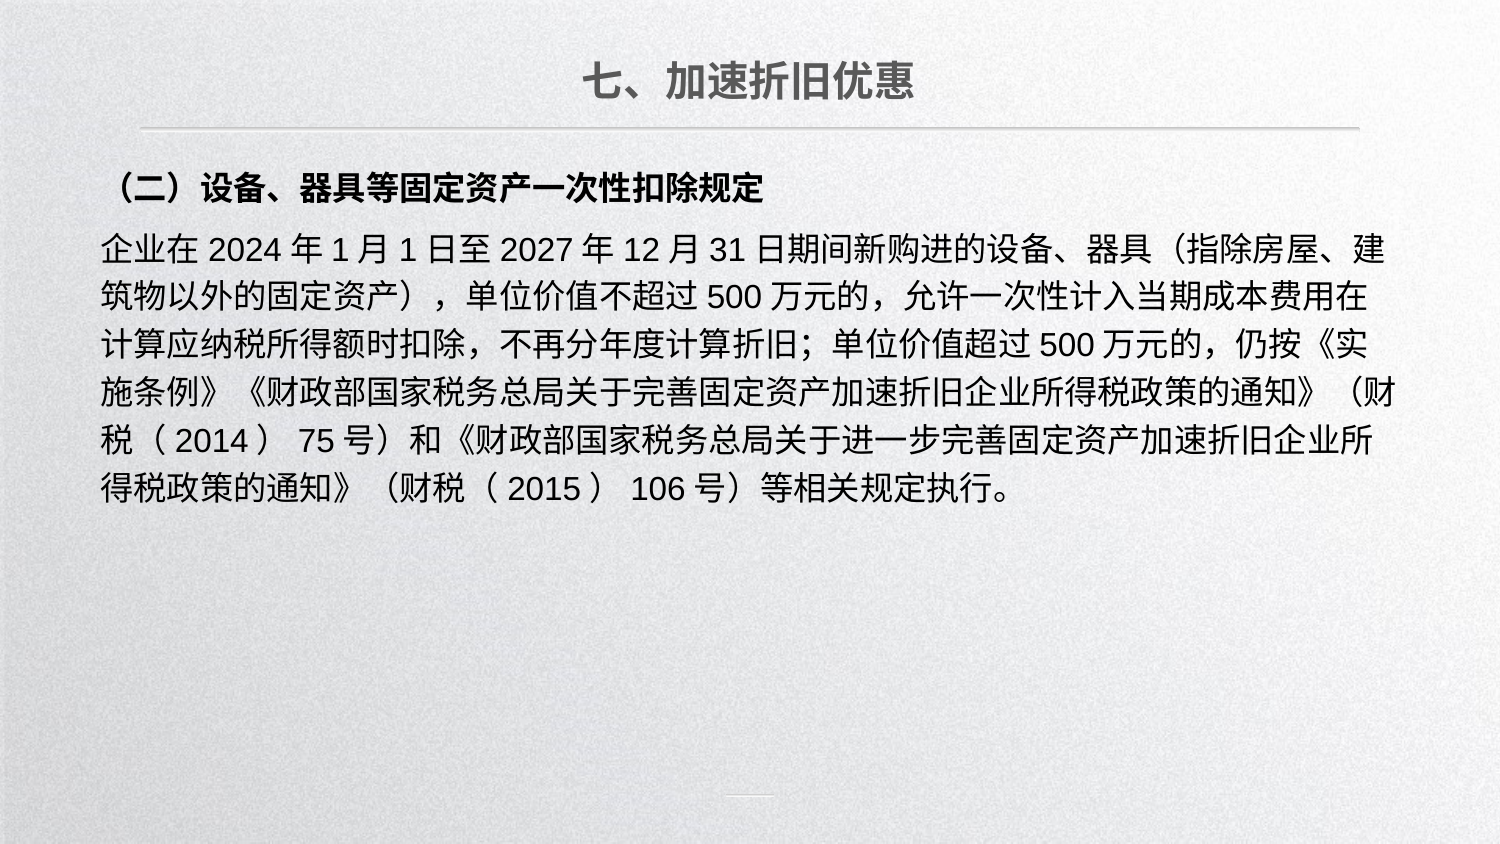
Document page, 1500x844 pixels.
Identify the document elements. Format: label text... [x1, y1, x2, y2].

picture [0, 0, 1500, 844]
text_box （二）设备、器具等固定资产一次性扣除规定 企业在2024年1月1日至2027年12月31日期间新购进的设备、器具（指除房屋、建筑物以外的固定资产），单位价值不超过500万元的，允许一次性计入当期成本费用在计算应纳税所得额时扣除，不再分年度计算折旧；单位价值超过500万元的，仍按《实施条例》《财政部国家税务总局关于完善固定资产加速折旧企业所得税政策的通知》（财税（2014）75号）和《财政部国家税务总局关于进一步完善固定资产加速折旧企业所得税政策的通知》（财税（2015）106号）等相关规定执行。 [100, 159, 1400, 508]
text_box 七、加速折旧优惠 [459, 49, 1038, 111]
